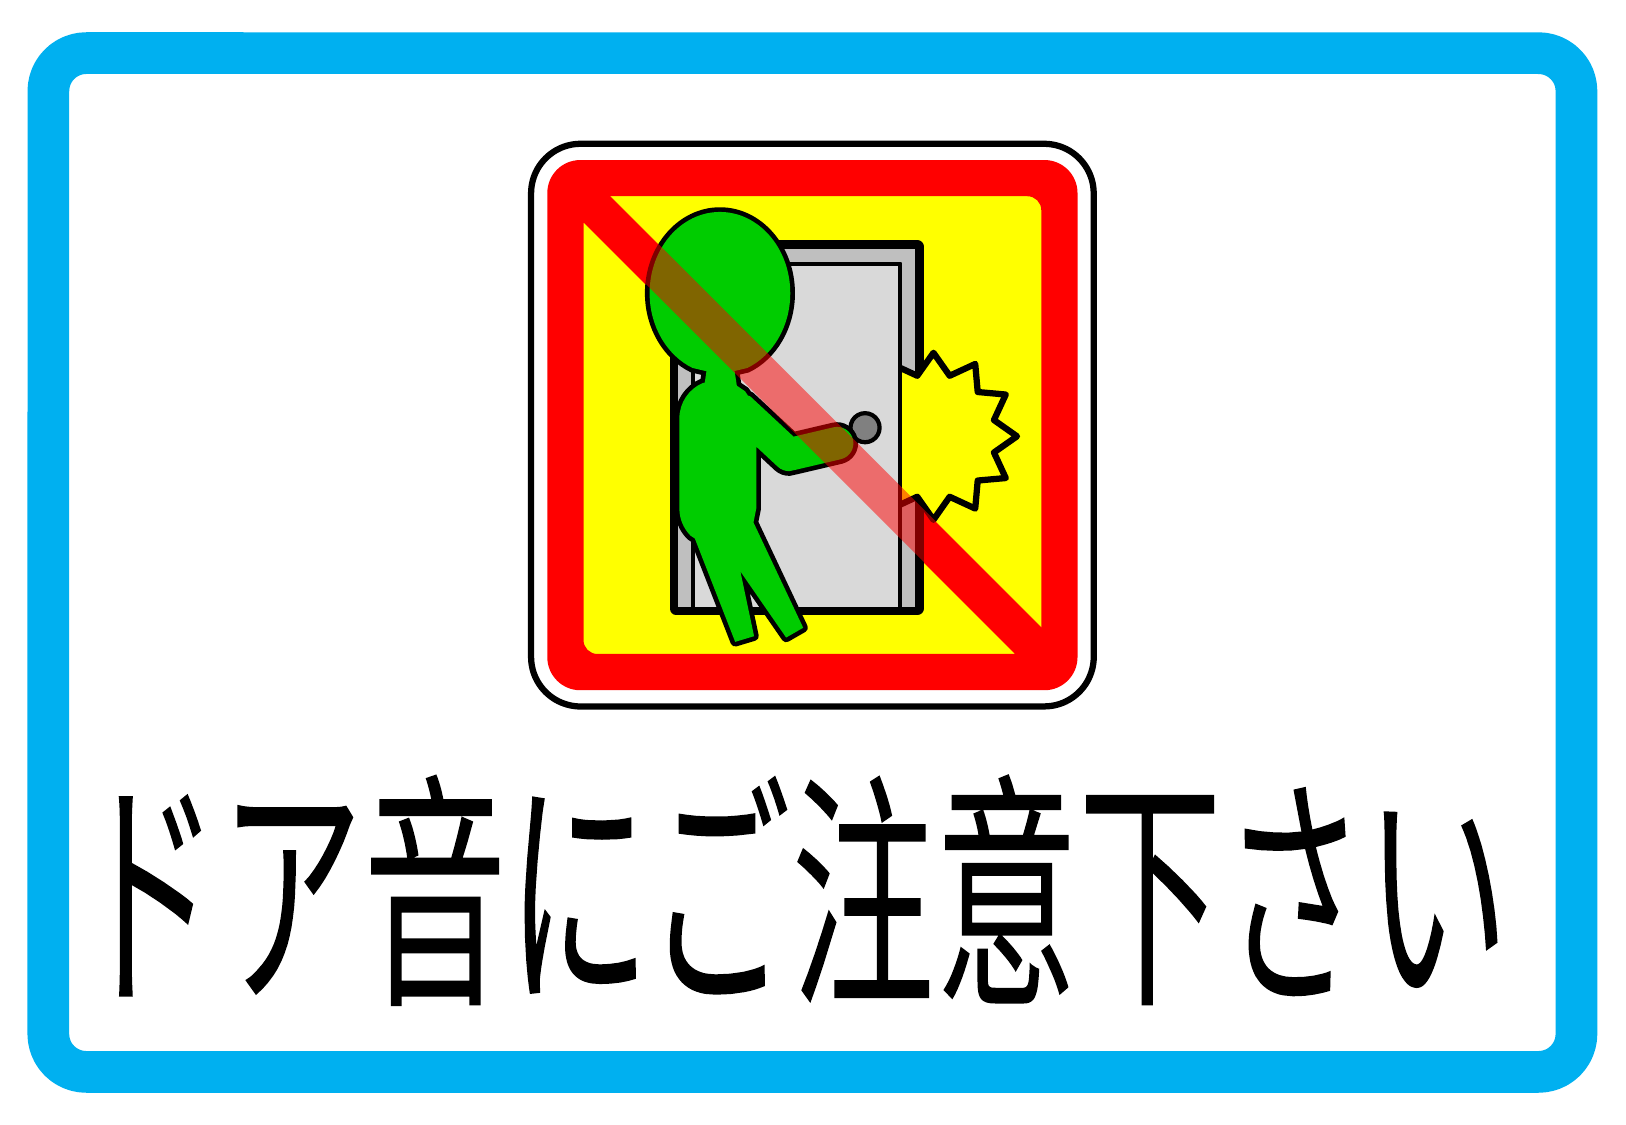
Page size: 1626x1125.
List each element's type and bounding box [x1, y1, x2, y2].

text_box [46, 50, 1579, 1075]
text_box [530, 143, 1094, 707]
